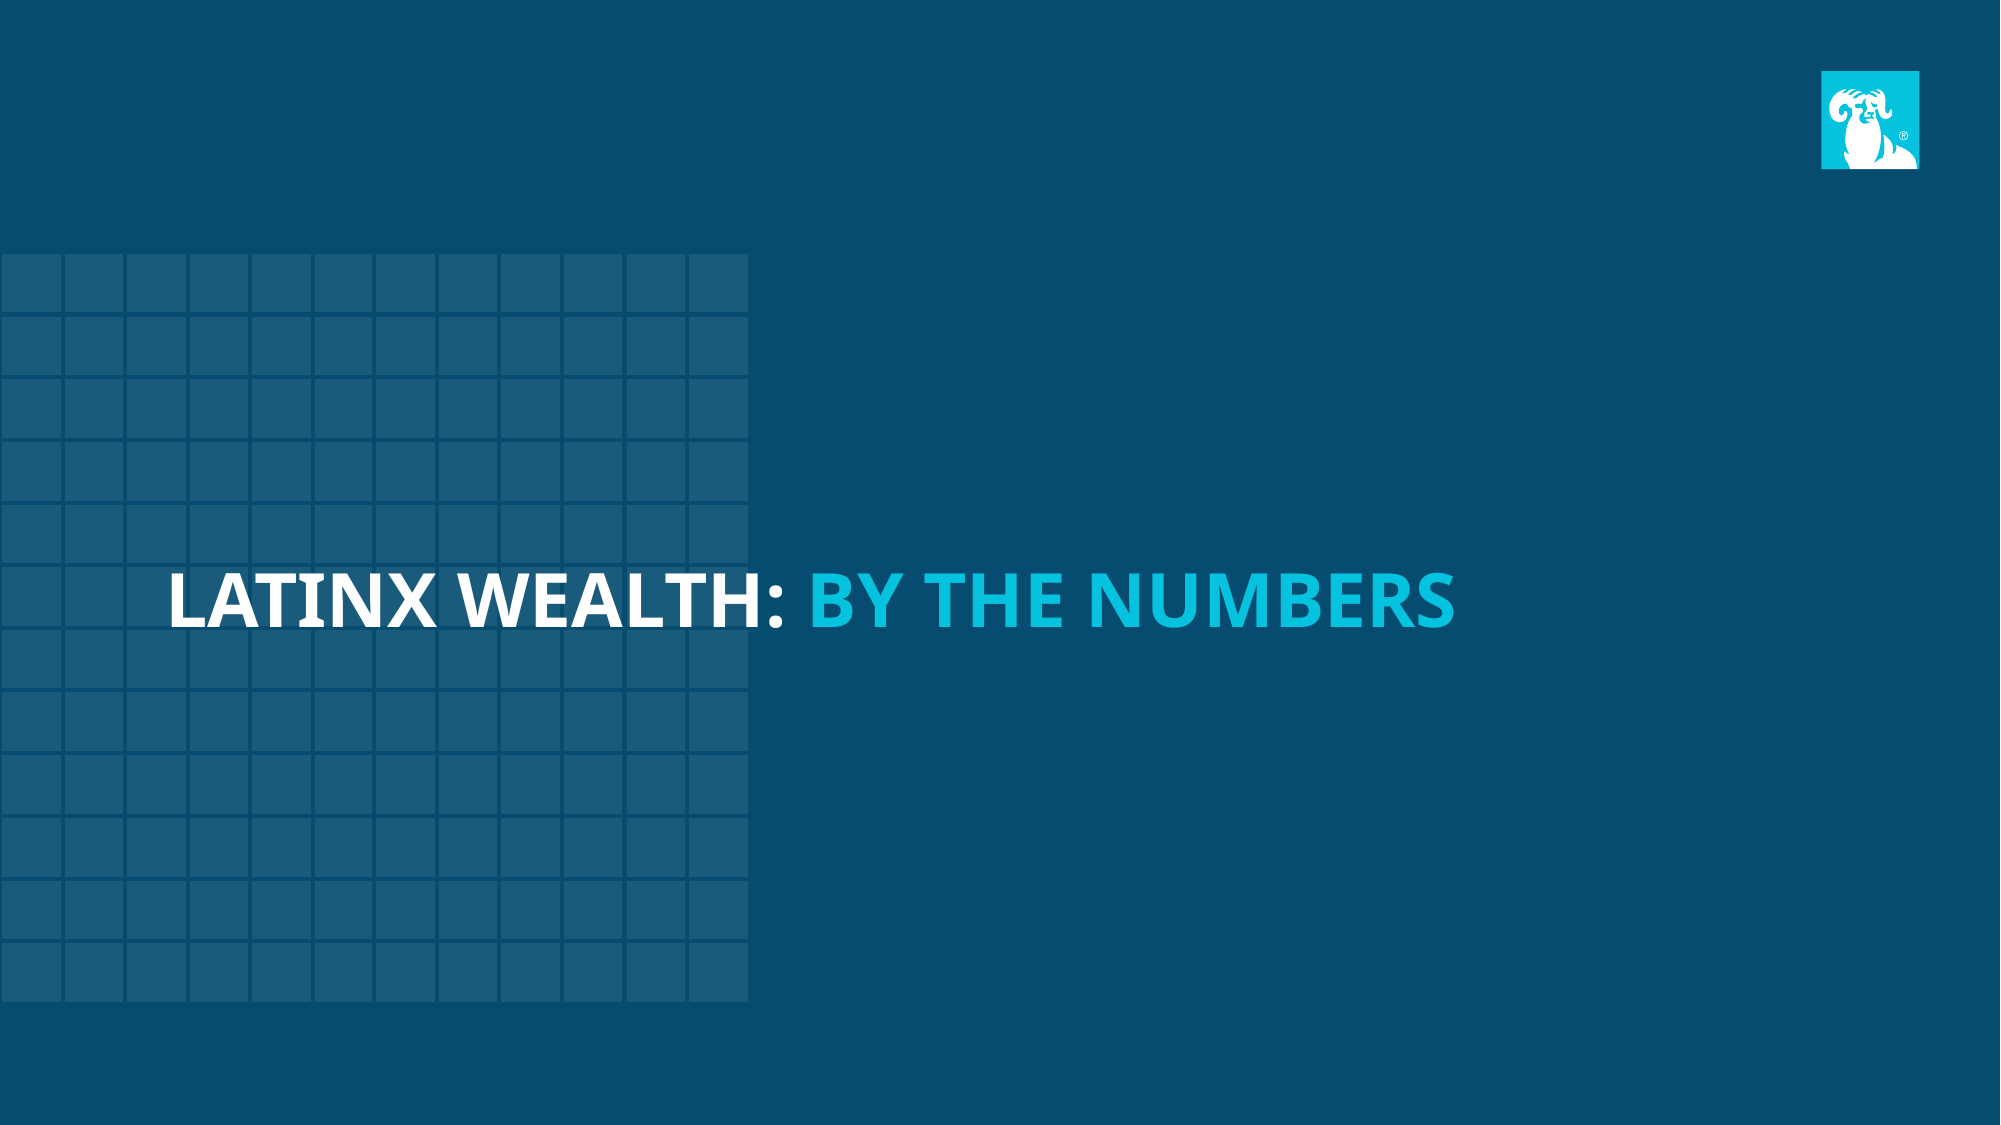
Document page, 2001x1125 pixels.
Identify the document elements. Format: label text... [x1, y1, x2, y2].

title LATINX Wealth: By The Numbers [165, 495, 1850, 709]
